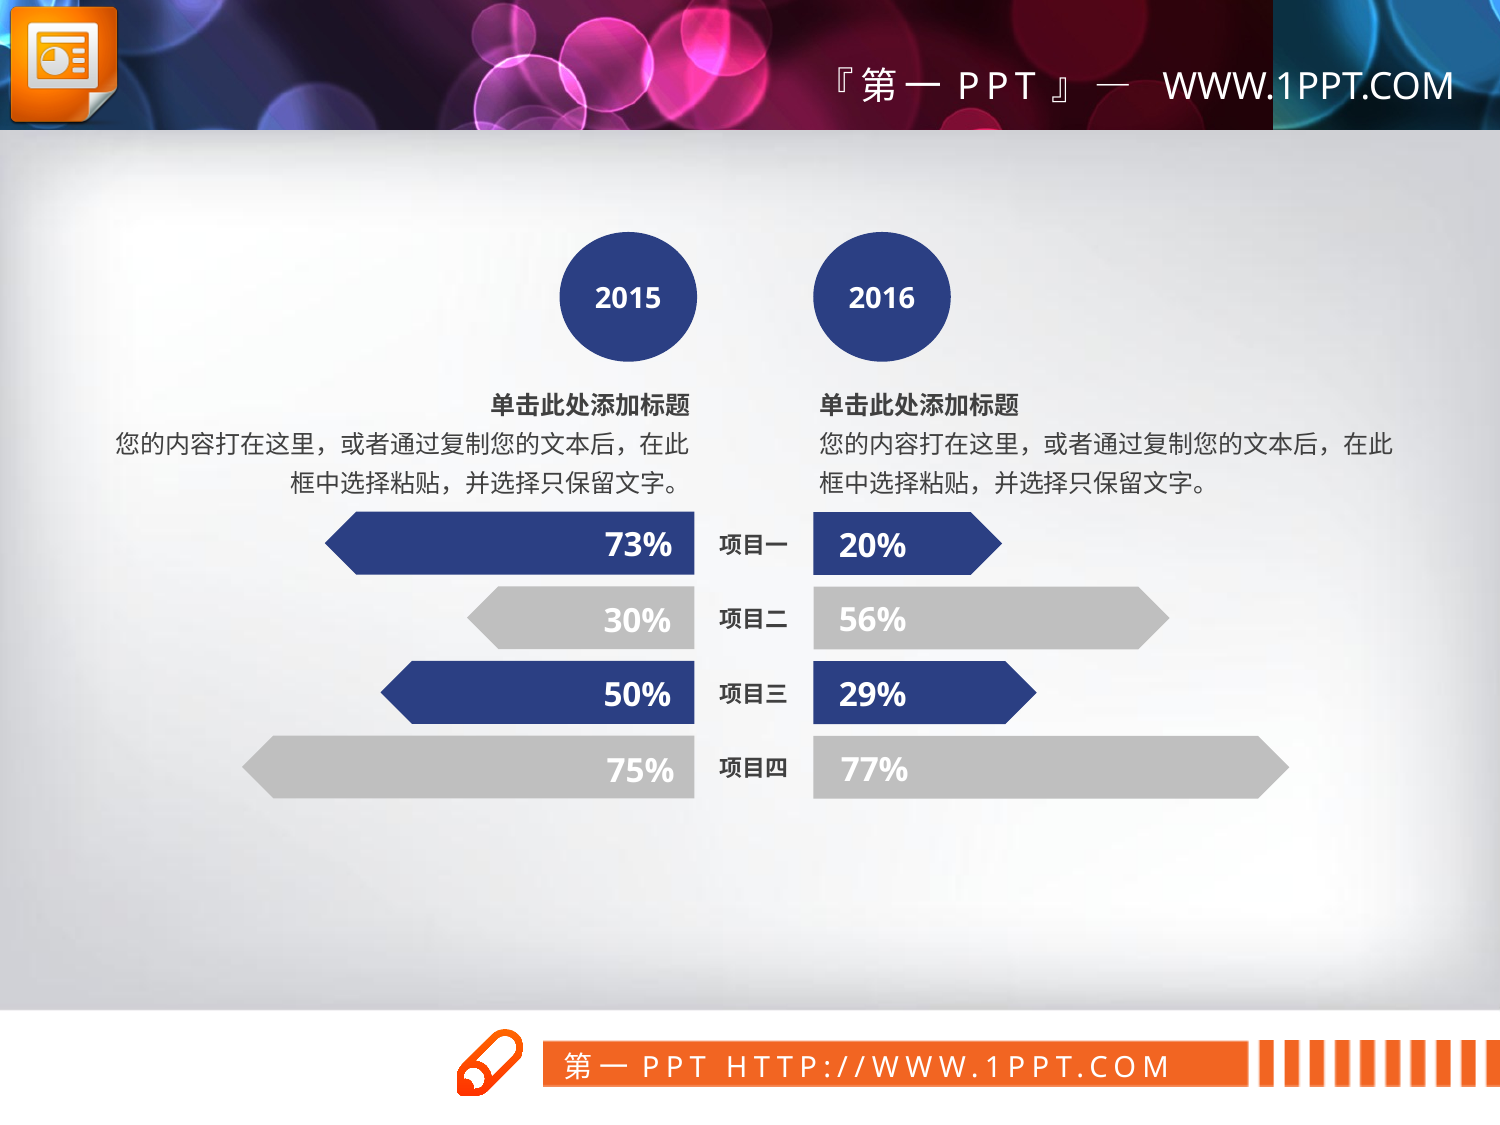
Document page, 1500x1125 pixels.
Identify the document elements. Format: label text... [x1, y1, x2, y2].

text_box 项目二 [708, 598, 800, 638]
text_box [380, 660, 695, 724]
text_box 20% [827, 518, 919, 571]
text_box [467, 586, 695, 650]
text_box [242, 735, 695, 799]
text_box 项目三 [708, 673, 800, 713]
text_box 77% [829, 742, 921, 794]
text_box [813, 586, 1170, 650]
text_box 50% [592, 667, 683, 719]
text_box 56% [827, 592, 919, 644]
picture [543, 1040, 1500, 1087]
text_box 2016 [813, 231, 951, 362]
text_box [813, 512, 1003, 575]
text_box [324, 511, 695, 575]
text_box 项目一 [708, 524, 800, 564]
picture [0, 0, 1500, 1012]
text_box [813, 661, 1037, 725]
text_box 项目四 [708, 748, 800, 788]
text_box 30% [592, 593, 683, 645]
text_box 29% [827, 667, 919, 719]
text_box [813, 735, 1290, 799]
text_box 75% [595, 743, 686, 795]
text_box 单击此处添加标题 您的内容打在这里，或者通过复制您的文本后，在此框中选择粘贴，并选择只保留文字。 [813, 377, 1424, 501]
text_box 73% [593, 517, 685, 569]
text_box 单击此处添加标题 您的内容打在这里，或者通过复制您的文本后，在此框中选择粘贴，并选择只保留文字。 [100, 377, 696, 501]
text_box 2015 [559, 231, 698, 362]
